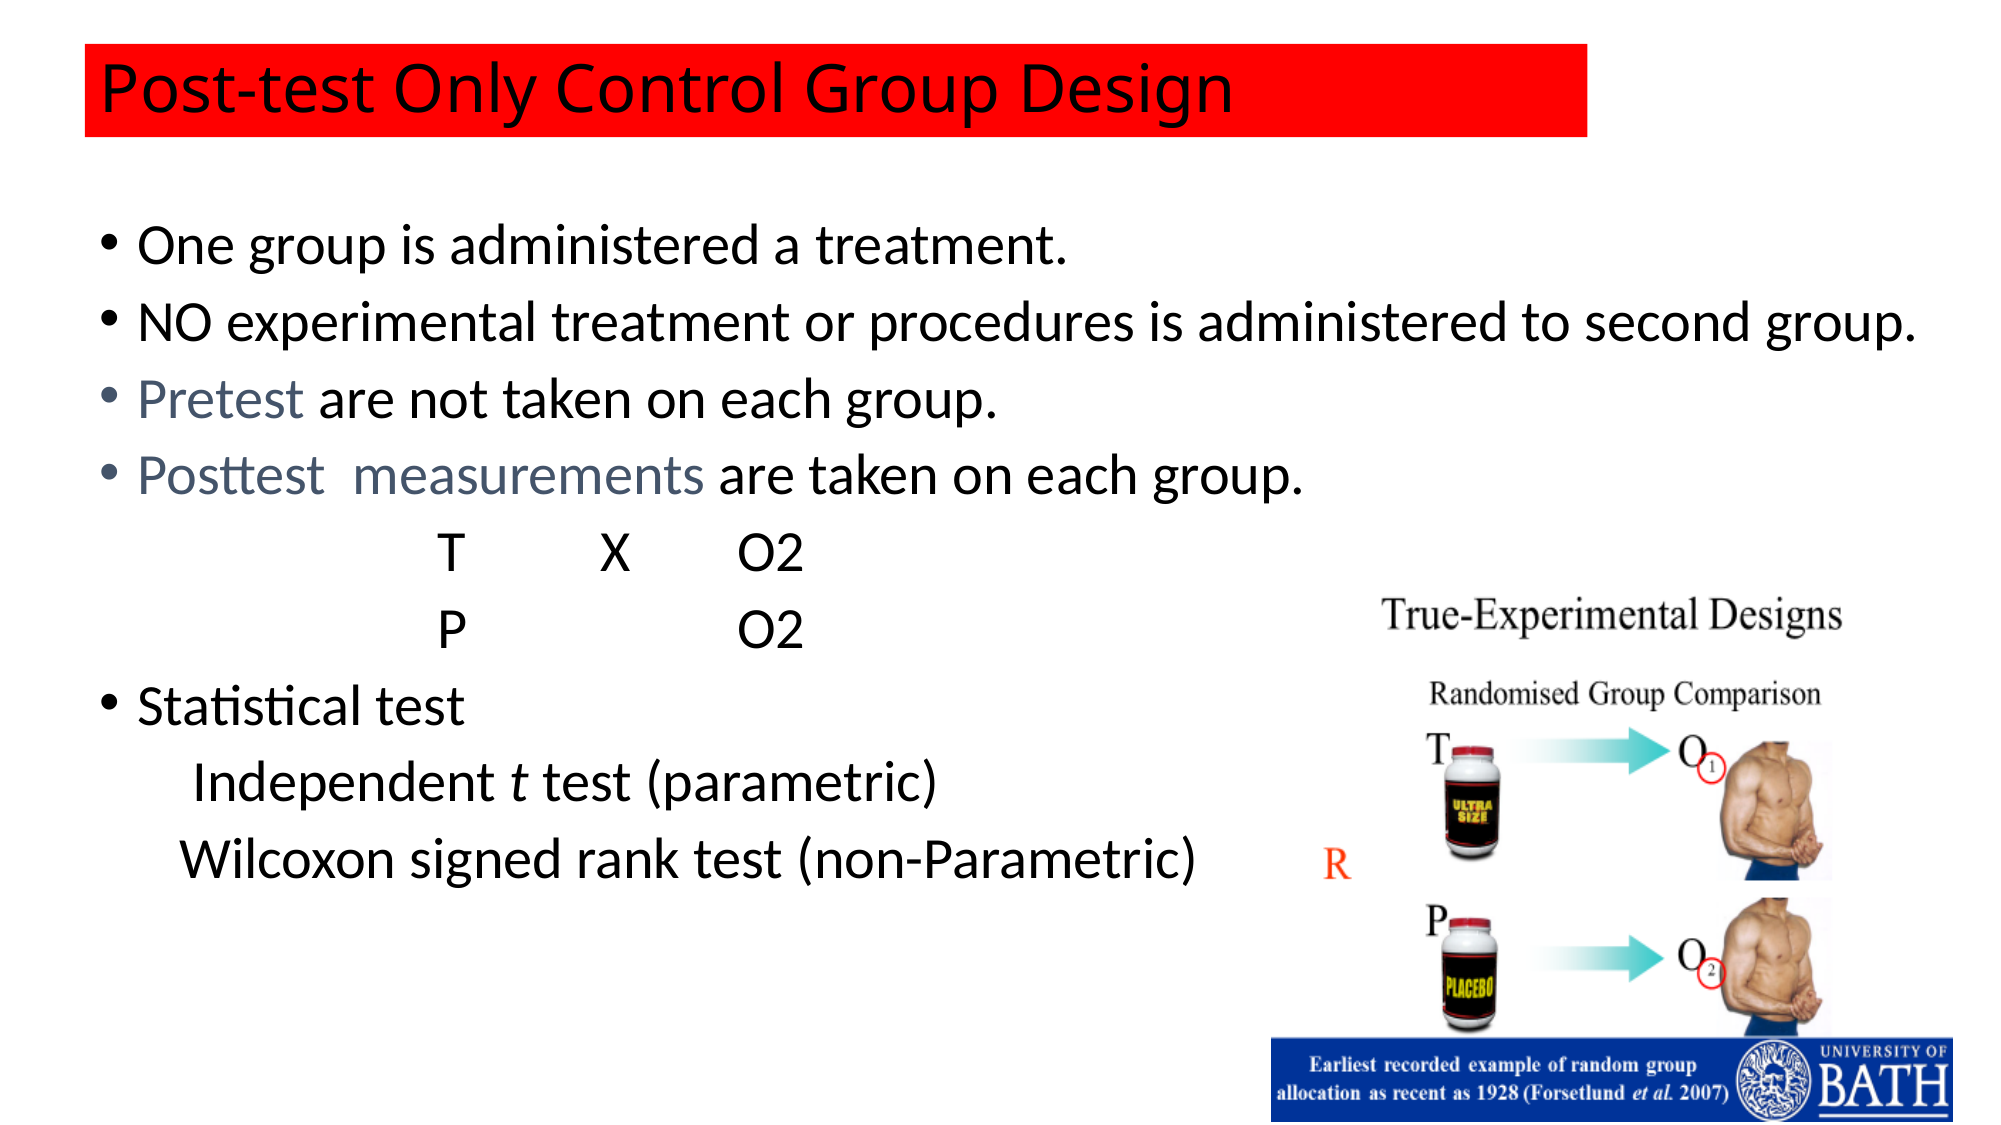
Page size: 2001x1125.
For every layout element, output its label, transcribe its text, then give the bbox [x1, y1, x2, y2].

list One group is administered a treatment. NO experimental treatment or procedures is administered to second group. Pretest are not taken on each group. Posttest measurements are taken on each group. T X O2 P O2 Statistical test Independent t test (parametric) Wilcoxon signed rank test (non-Parametric) [84, 212, 1953, 905]
title Post-test Only Control Group Design [84, 43, 1588, 138]
picture [1271, 558, 1953, 1122]
